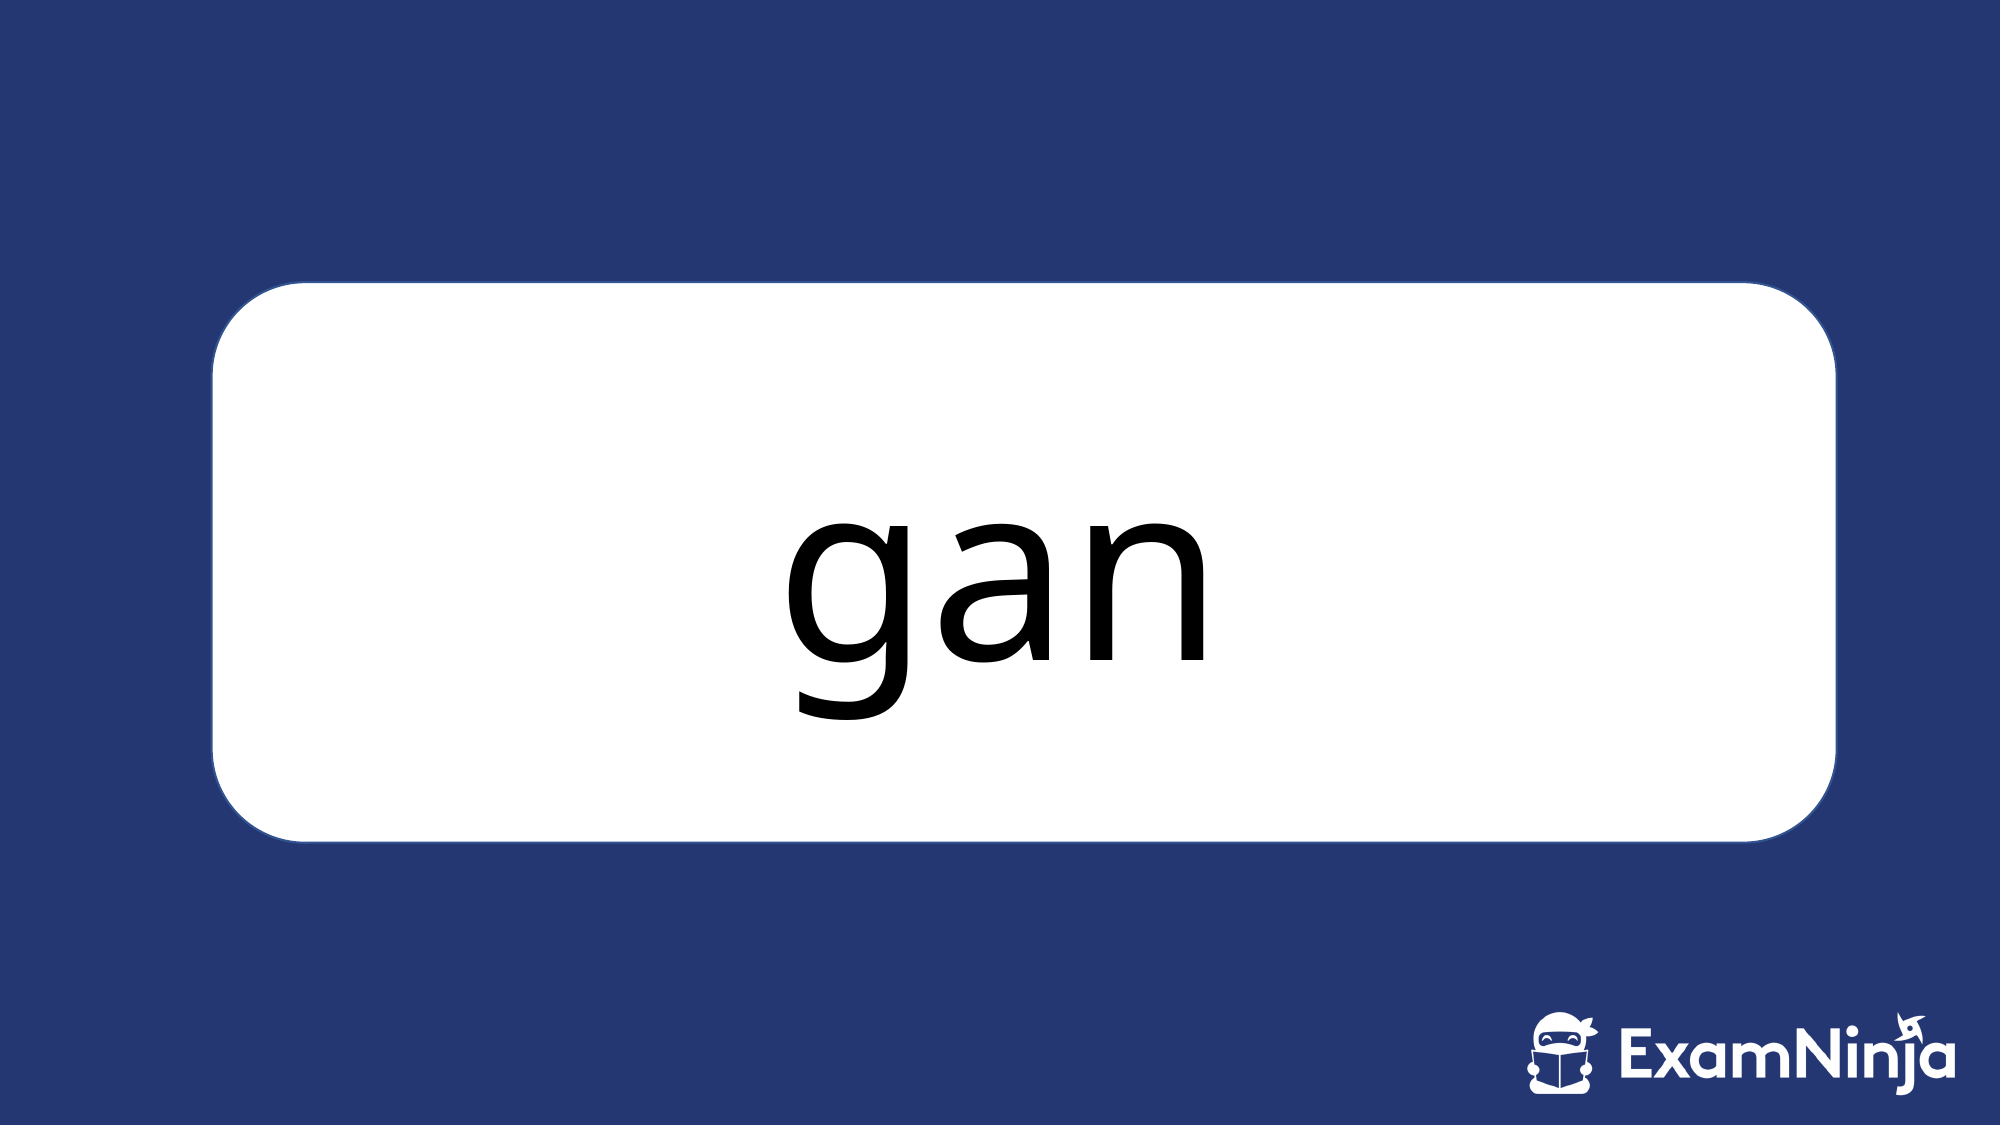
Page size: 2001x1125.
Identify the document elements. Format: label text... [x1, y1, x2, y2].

picture [1501, 1003, 1979, 1102]
text_box [210, 719, 1838, 844]
text_box [210, 281, 1838, 403]
text_box gan [143, 403, 1857, 719]
